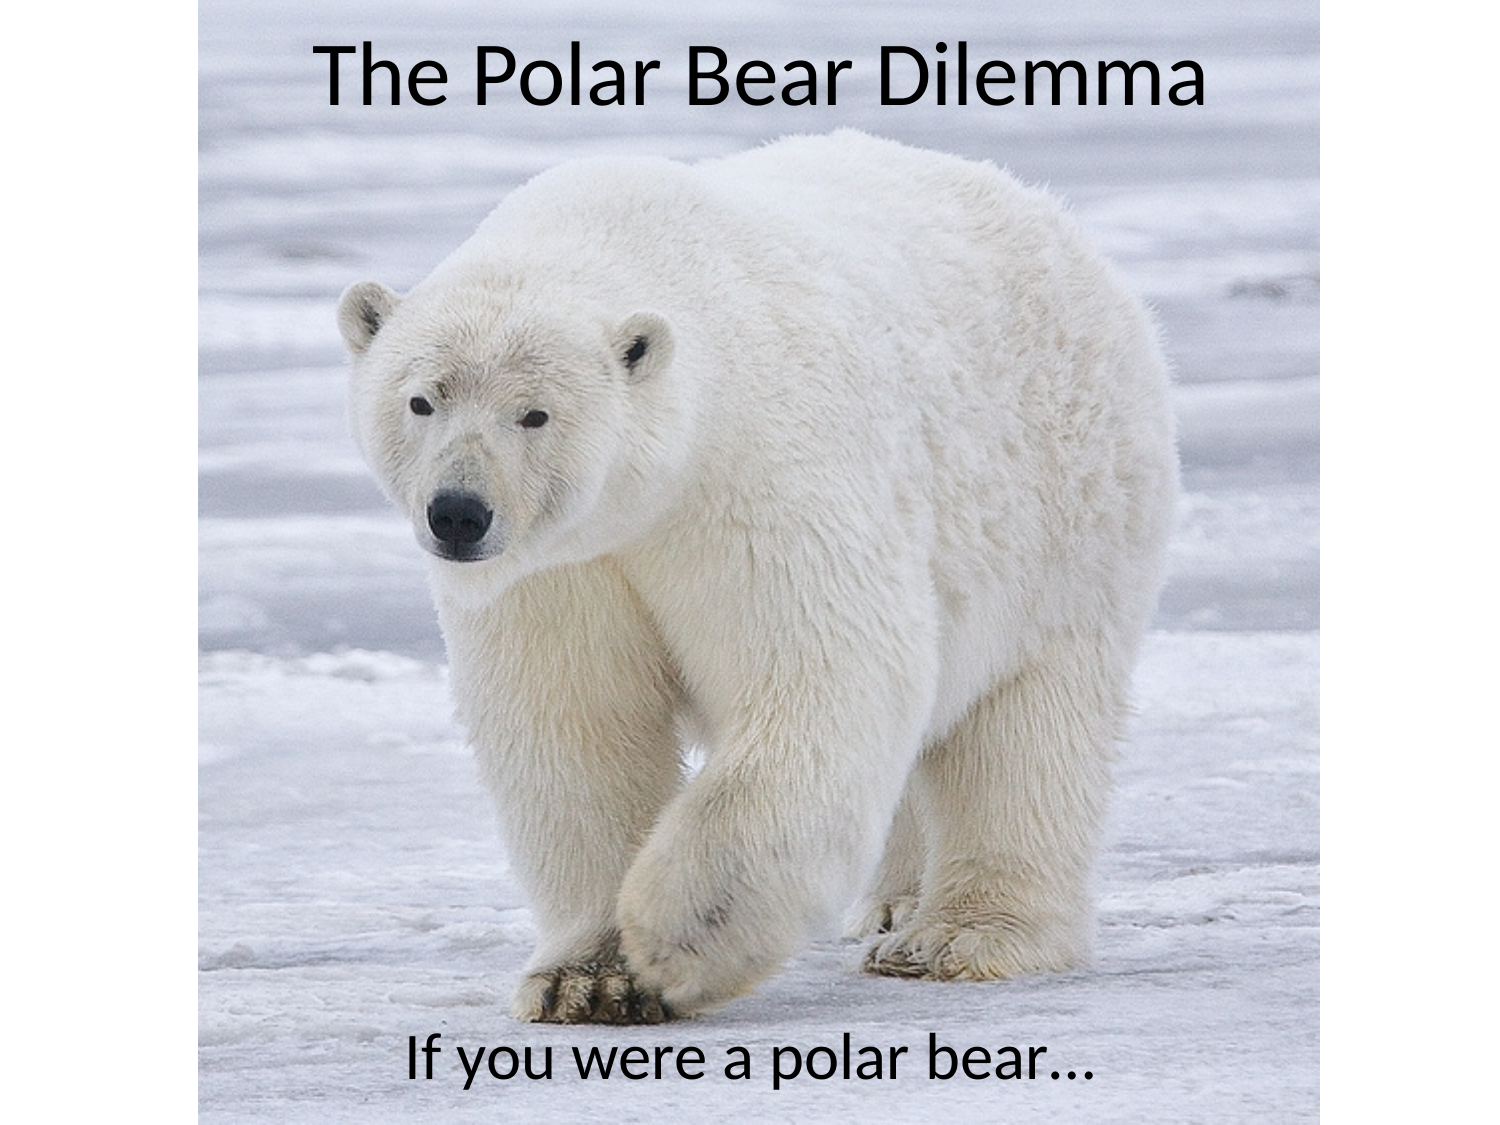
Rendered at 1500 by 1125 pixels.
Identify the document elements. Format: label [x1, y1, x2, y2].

picture [198, 0, 1320, 1125]
